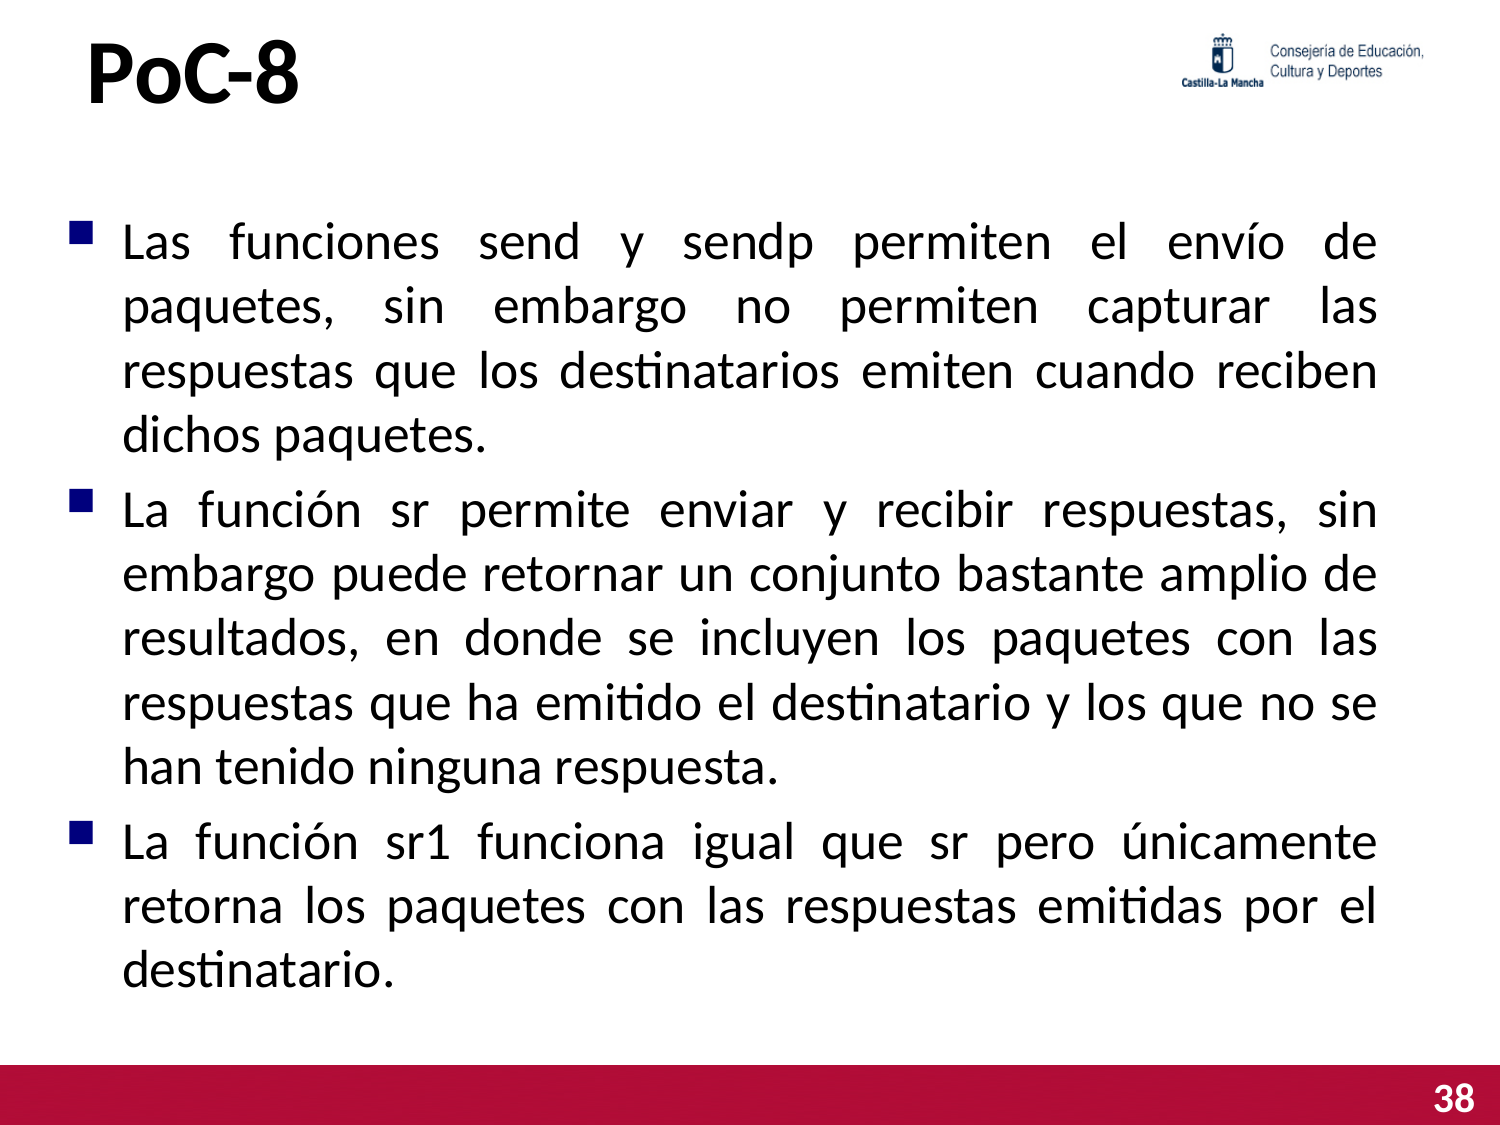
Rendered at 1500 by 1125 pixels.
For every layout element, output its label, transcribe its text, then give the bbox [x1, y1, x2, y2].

title PoC-8 [75, 6, 1425, 197]
picture [0, 1065, 1500, 1125]
list Las funciones send y sendp permiten el envío de paquetes, sin embargo no permiten capturar las respuestas que los destinatarios emiten cuando reciben dichos paquetes. La función sr permite enviar y recibir respuestas, sin embargo puede retornar un conjunto bastante amplio de resultados, en donde se incluyen los paquetes con las respuestas que ha emitido el destinatario y los que no se han tenido ninguna respuesta. La función sr1 funciona igual que sr pero únicamente retorna los paquetes con las respuestas emitidas por el destinatario. [51, 198, 1395, 1018]
